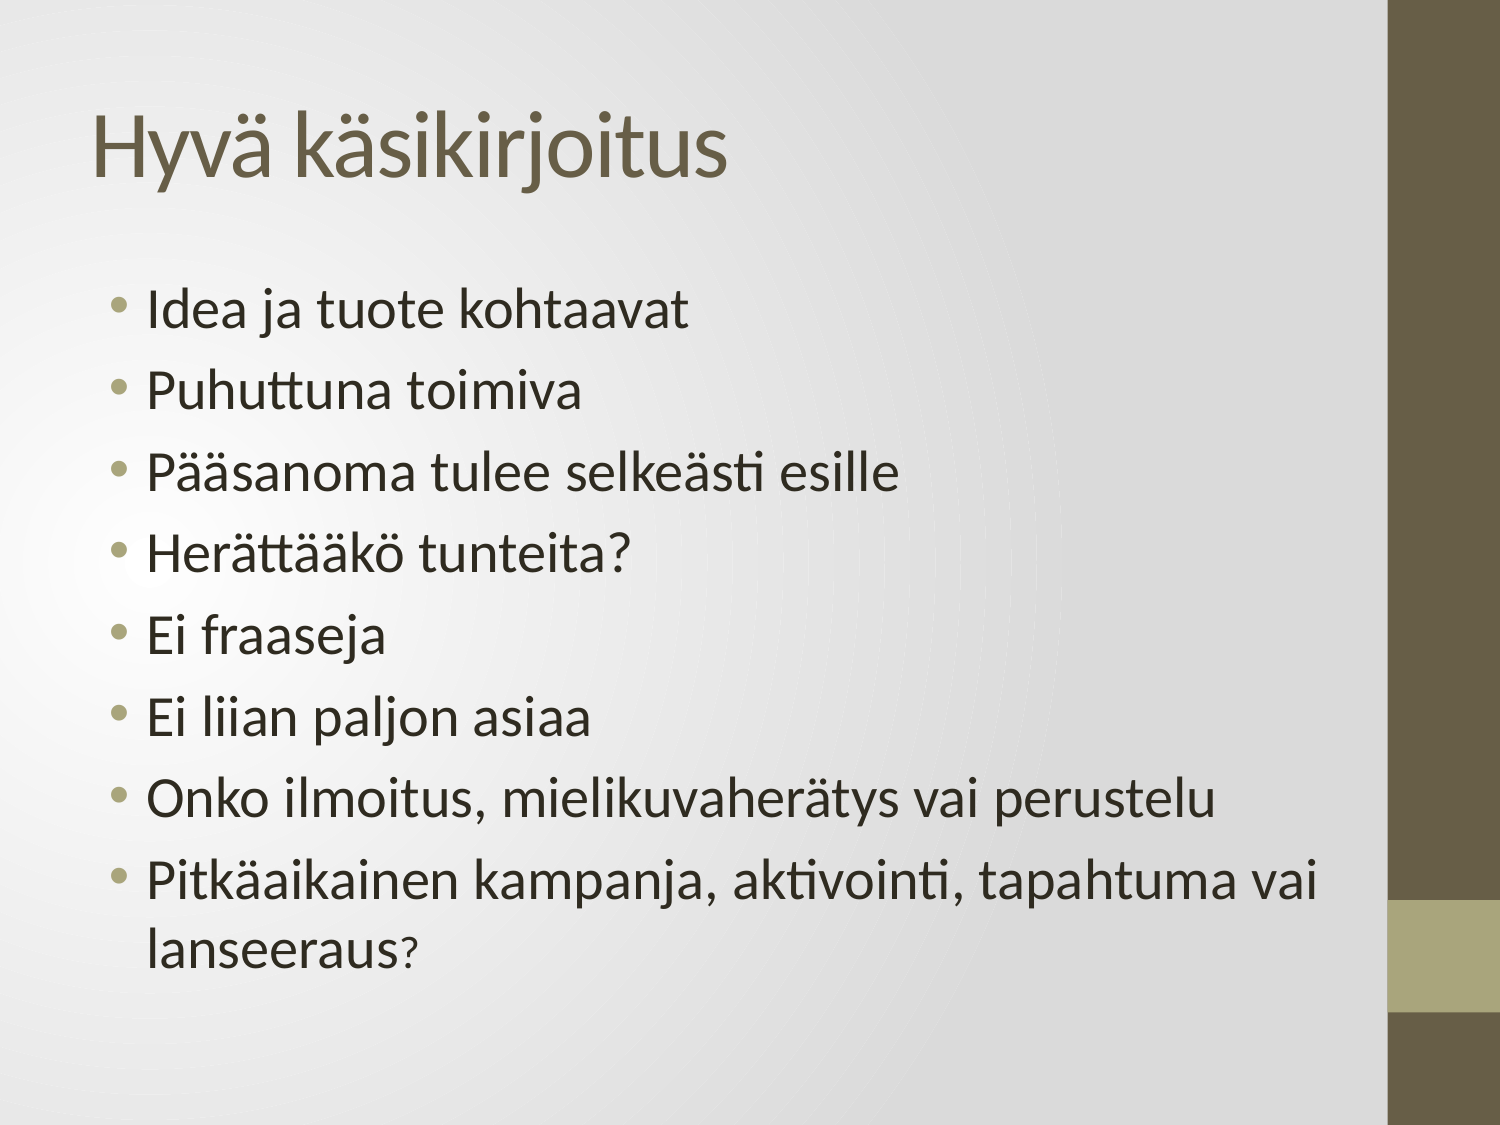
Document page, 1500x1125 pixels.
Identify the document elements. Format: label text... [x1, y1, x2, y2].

list Idea ja tuote kohtaavat Puhuttuna toimiva Pääsanoma tulee selkeästi esille Herättääkö tunteita? Ei fraaseja Ei liian paljon asiaa Onko ilmoitus, mielikuvaherätys vai perustelu Pitkäaikainen kampanja, aktivointi, tapahtuma vai lanseeraus? [75, 262, 1425, 1125]
title Hyvä käsikirjoitus [75, 45, 1325, 233]
